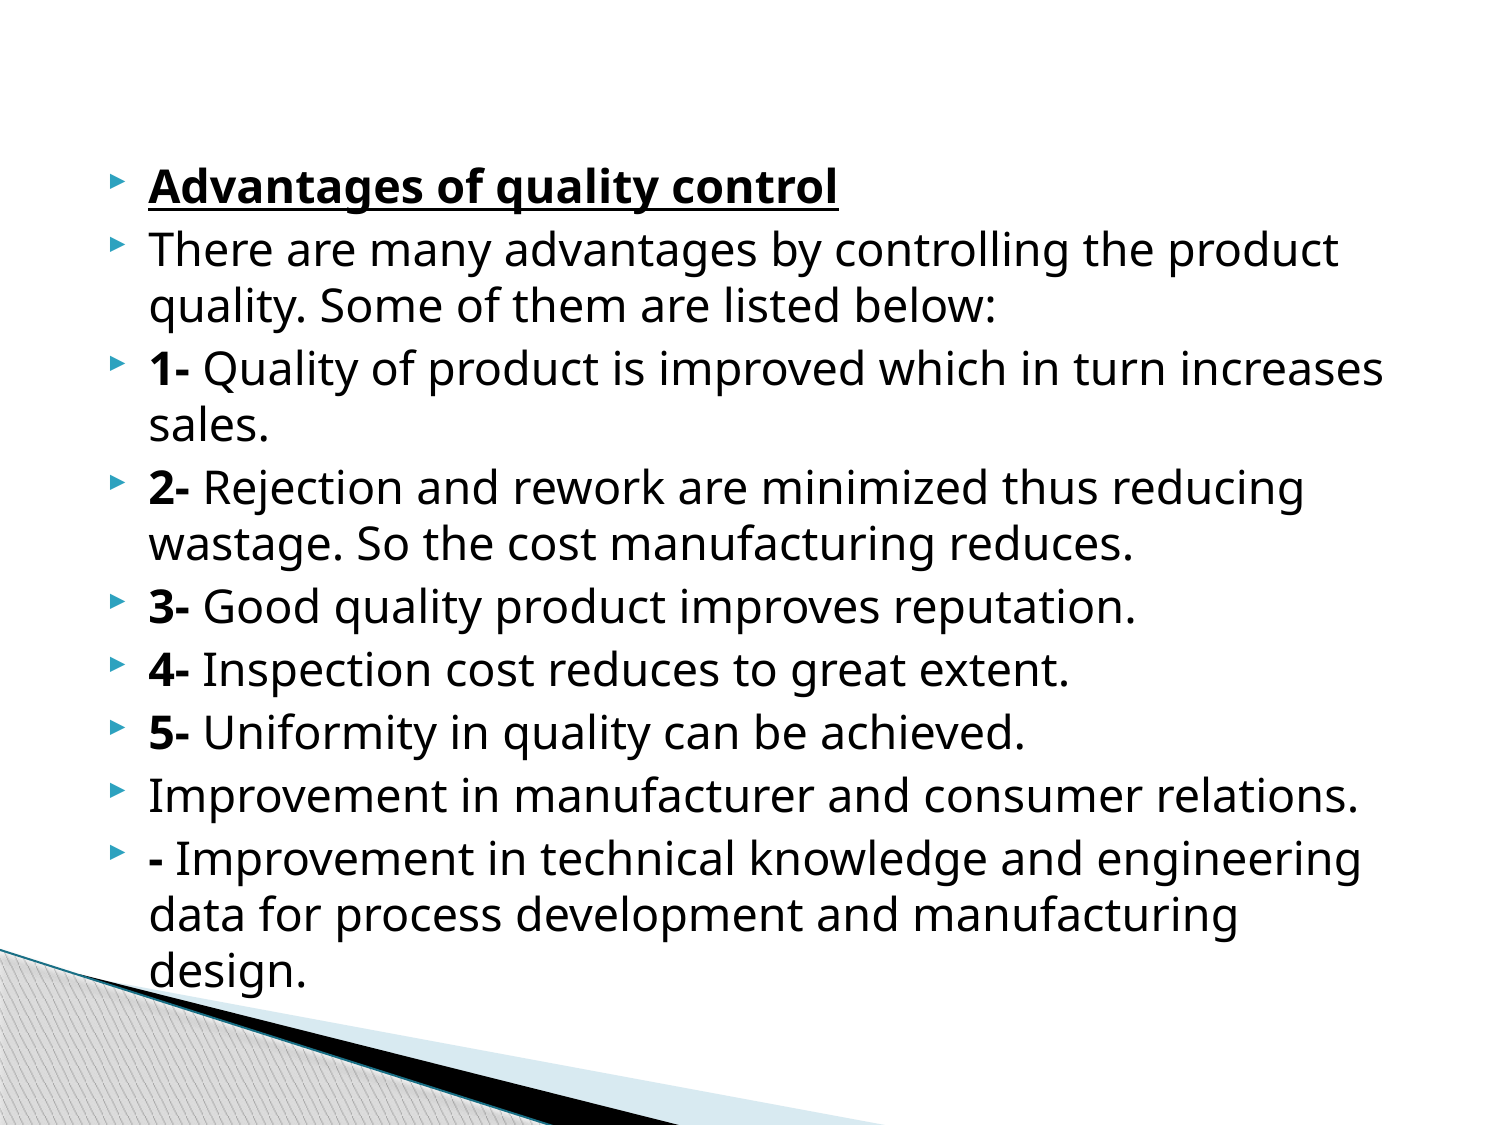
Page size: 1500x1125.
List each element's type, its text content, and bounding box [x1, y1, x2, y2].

list Advantages of quality control There are many advantages by controlling the product quality. Some of them are listed below: 1- Quality of product is improved which in turn increases sales. 2- Rejection and rework are minimized thus reducing wastage. So the cost manufacturing reduces. 3- Good quality product improves reputation. 4- Inspection cost reduces to great extent. 5- Uniformity in quality can be achieved. Improvement in manufacturer and consumer relations. - Improvement in technical knowledge and engineering data for process development and manufacturing design. [75, 149, 1425, 1005]
